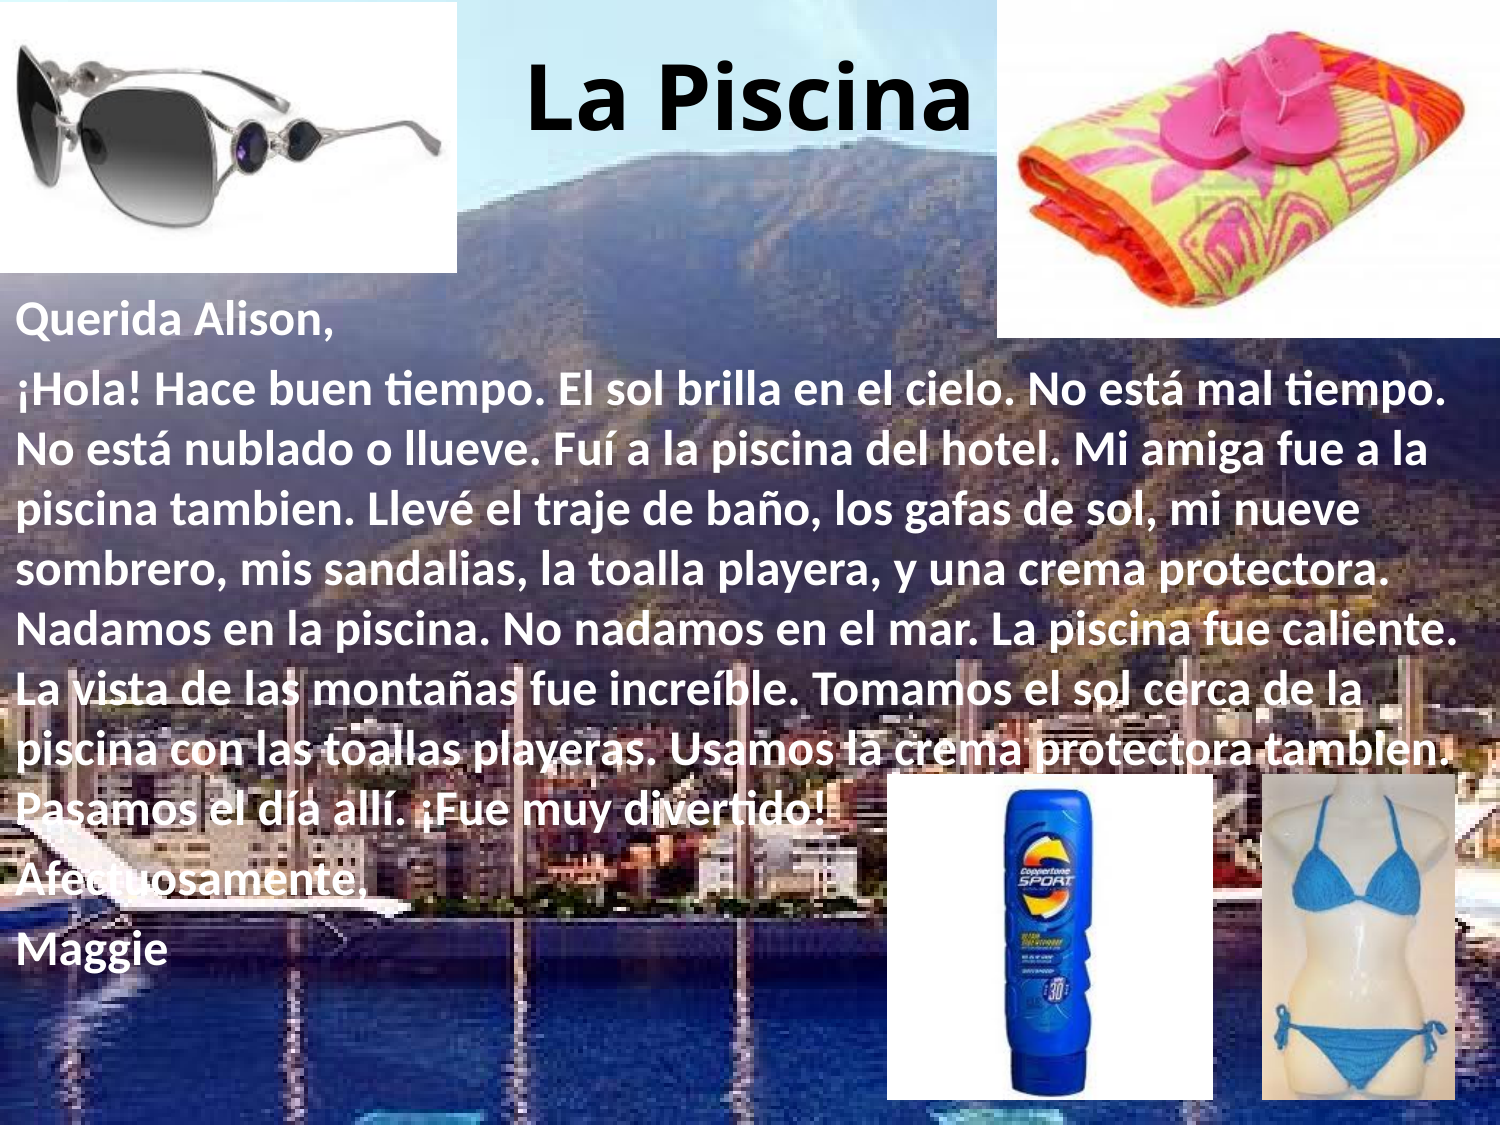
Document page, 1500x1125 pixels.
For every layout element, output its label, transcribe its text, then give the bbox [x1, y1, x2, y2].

title La Piscina [453, 0, 995, 188]
list Querida Alison, ¡Hola! Hace buen tiempo. El sol brilla en el cielo. No está mal tiempo. No está nublado o llueve. Fuí a la piscina del hotel. Mi amiga fue a la piscina tambien. Llevé el traje de baño, los gafas de sol, mi nueve sombrero, mis sandalias, la toalla playera, y una crema protectora. Nadamos en la piscina. No nadamos en el mar. La piscina fue caliente. La vista de las montañas fue increíble. Tomamos el sol cerca de la piscina con las toallas playeras. Usamos la crema protectora tambien. Pasamos el día allí. ¡Fue muy divertido! Afectuosamente, Maggie [0, 277, 1500, 803]
picture [0, 0, 1500, 338]
picture [0, 774, 1500, 1125]
